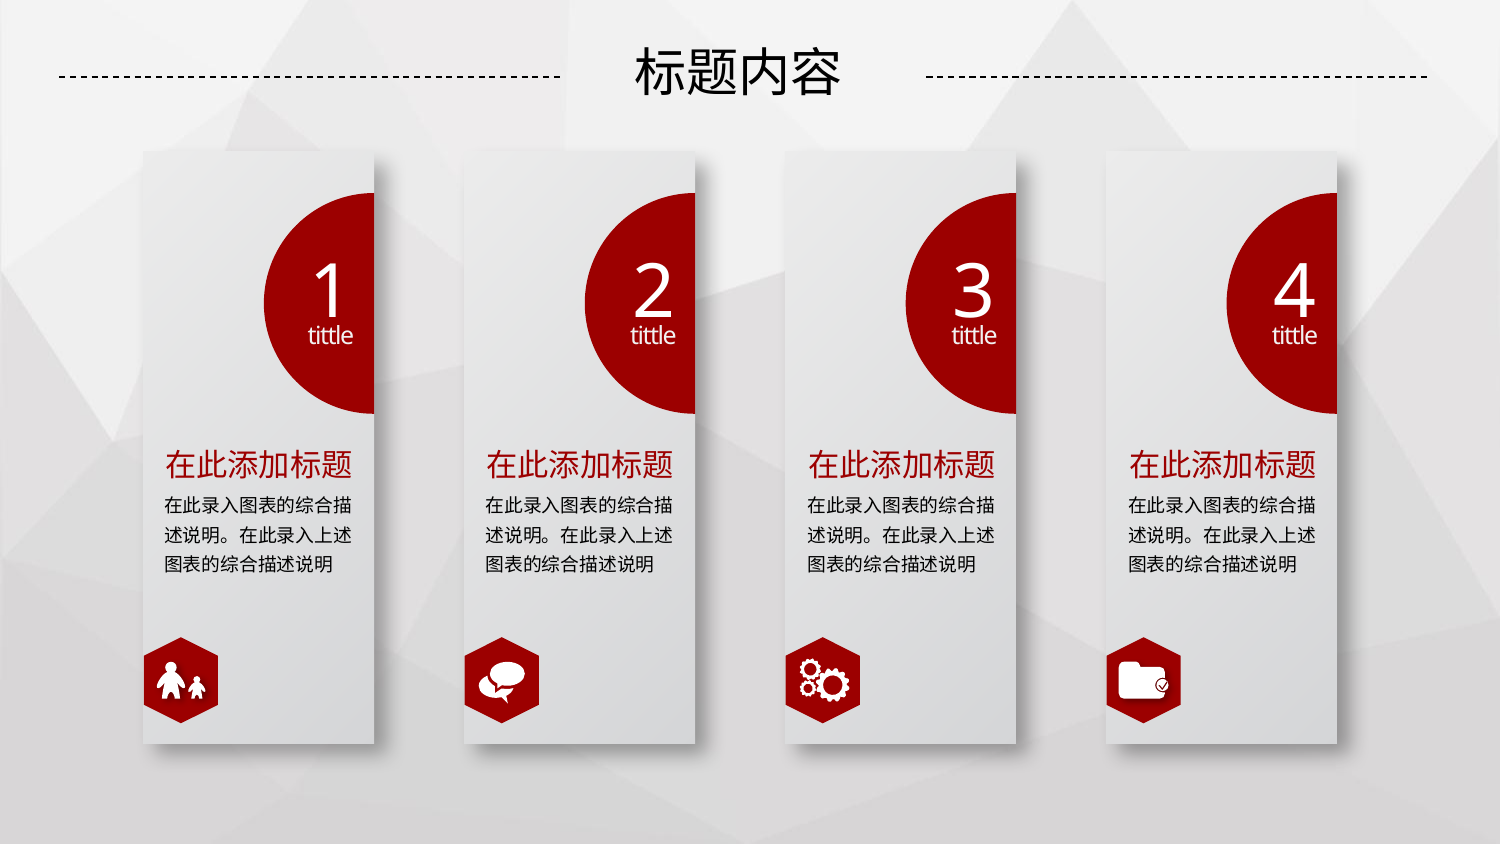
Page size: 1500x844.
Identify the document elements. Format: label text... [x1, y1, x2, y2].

text_box [188, 676, 206, 699]
text_box [142, 151, 375, 745]
text_box [1118, 661, 1169, 699]
text_box [1225, 191, 1338, 415]
text_box tittle [296, 313, 393, 355]
text_box 1 [289, 236, 373, 338]
text_box [156, 661, 186, 699]
text_box [583, 191, 697, 415]
text_box 在此录入图表的综合描述说明。在此录入上述图表的综合描述说明 [474, 481, 686, 581]
text_box [1105, 636, 1182, 725]
text_box tittle [1260, 313, 1357, 355]
text_box 在此录入图表的综合描述说明。在此录入上述图表的综合描述说明 [1116, 481, 1329, 581]
text_box 在此添加标题 [1117, 439, 1336, 489]
text_box 在此添加标题 [475, 439, 693, 489]
picture [0, 0, 1500, 844]
text_box [784, 636, 861, 725]
text_box tittle [939, 313, 1037, 355]
text_box [904, 191, 1018, 415]
text_box [142, 636, 220, 725]
text_box [463, 636, 540, 725]
text_box [463, 151, 696, 745]
text_box 2 [611, 236, 696, 338]
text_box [478, 661, 525, 704]
text_box 在此录入图表的综合描述说明。在此录入上述图表的综合描述说明 [796, 481, 1008, 581]
text_box 4 [1253, 236, 1337, 338]
text_box 在此录入图表的综合描述说明。在此录入上述图表的综合描述说明 [152, 481, 365, 581]
text_box 在此添加标题 [797, 439, 1015, 489]
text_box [799, 658, 850, 703]
text_box [262, 191, 376, 415]
text_box [1105, 151, 1338, 745]
text_box tittle [619, 313, 716, 355]
text_box 3 [932, 236, 1017, 338]
text_box 标题内容 [608, 32, 868, 110]
text_box 在此添加标题 [153, 439, 372, 489]
text_box [784, 151, 1017, 745]
